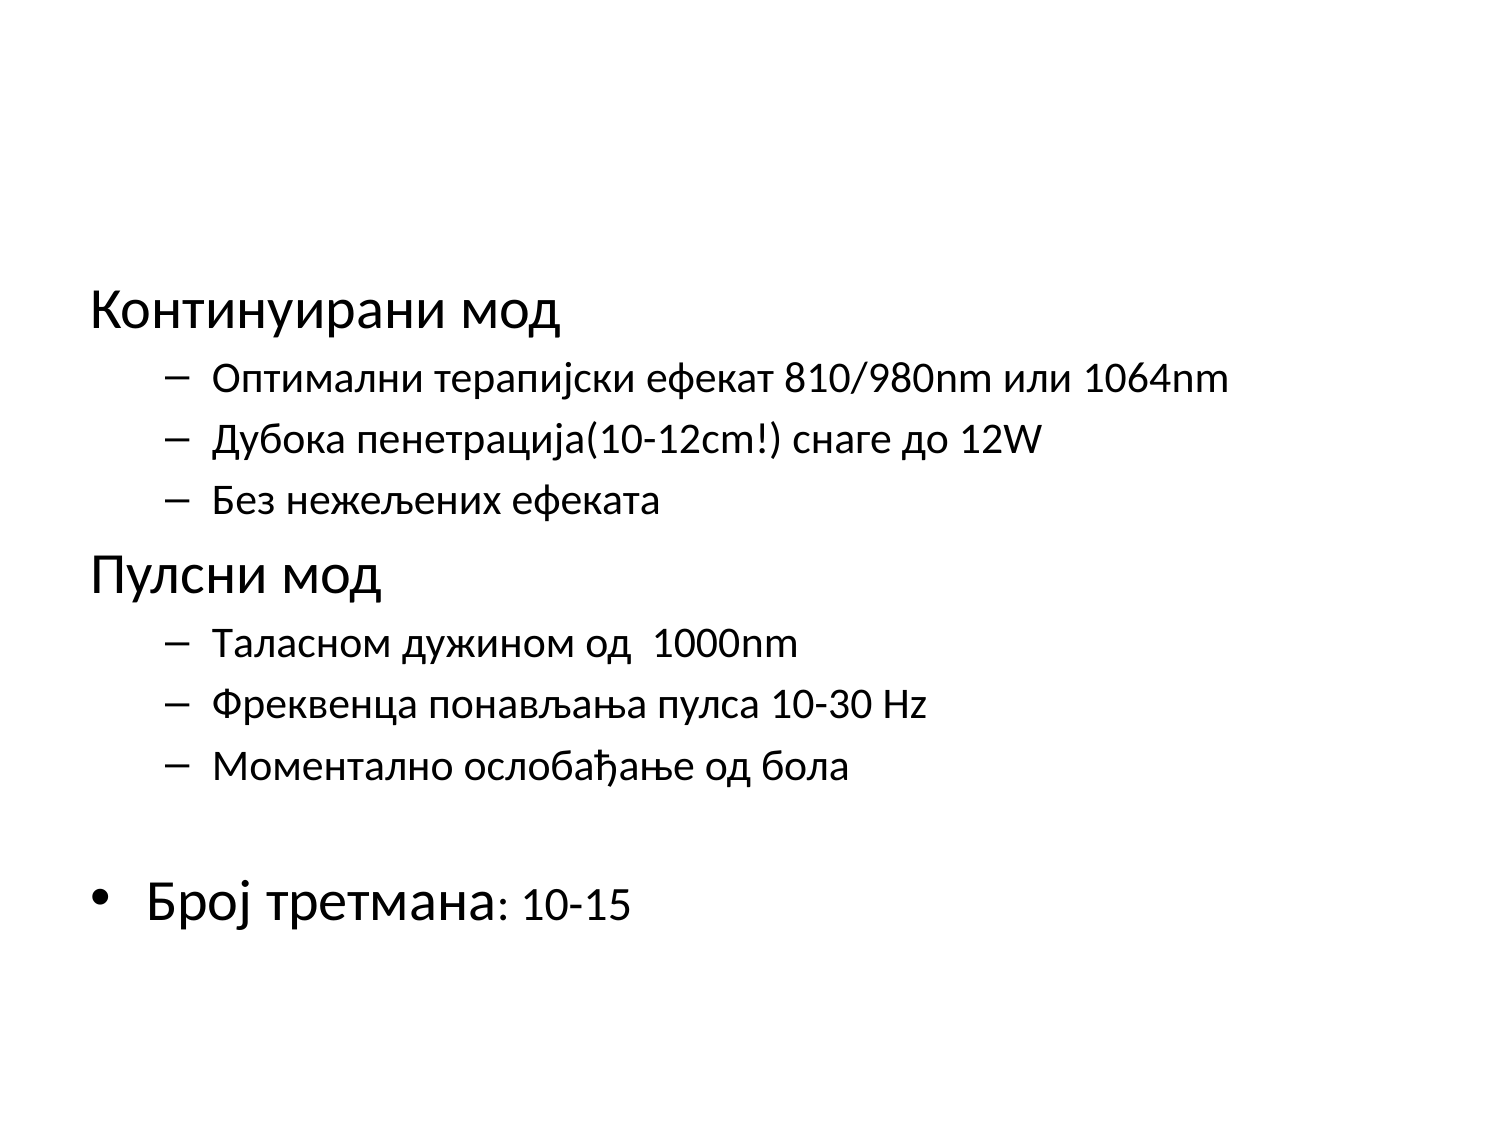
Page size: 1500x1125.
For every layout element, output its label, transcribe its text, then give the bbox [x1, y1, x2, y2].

list Континуирани мод Оптимални терапијски ефекат 810/980nm или 1064nm Дубока пенетрација(10-12cm!) снаге до 12W Без нежељених ефеката Пулсни мод Таласном дужином од 1000nm Фреквенца понављања пулса 10-30 Hz Моментално ослобађање од бола Број третмана: 10-15 [75, 262, 1425, 1005]
